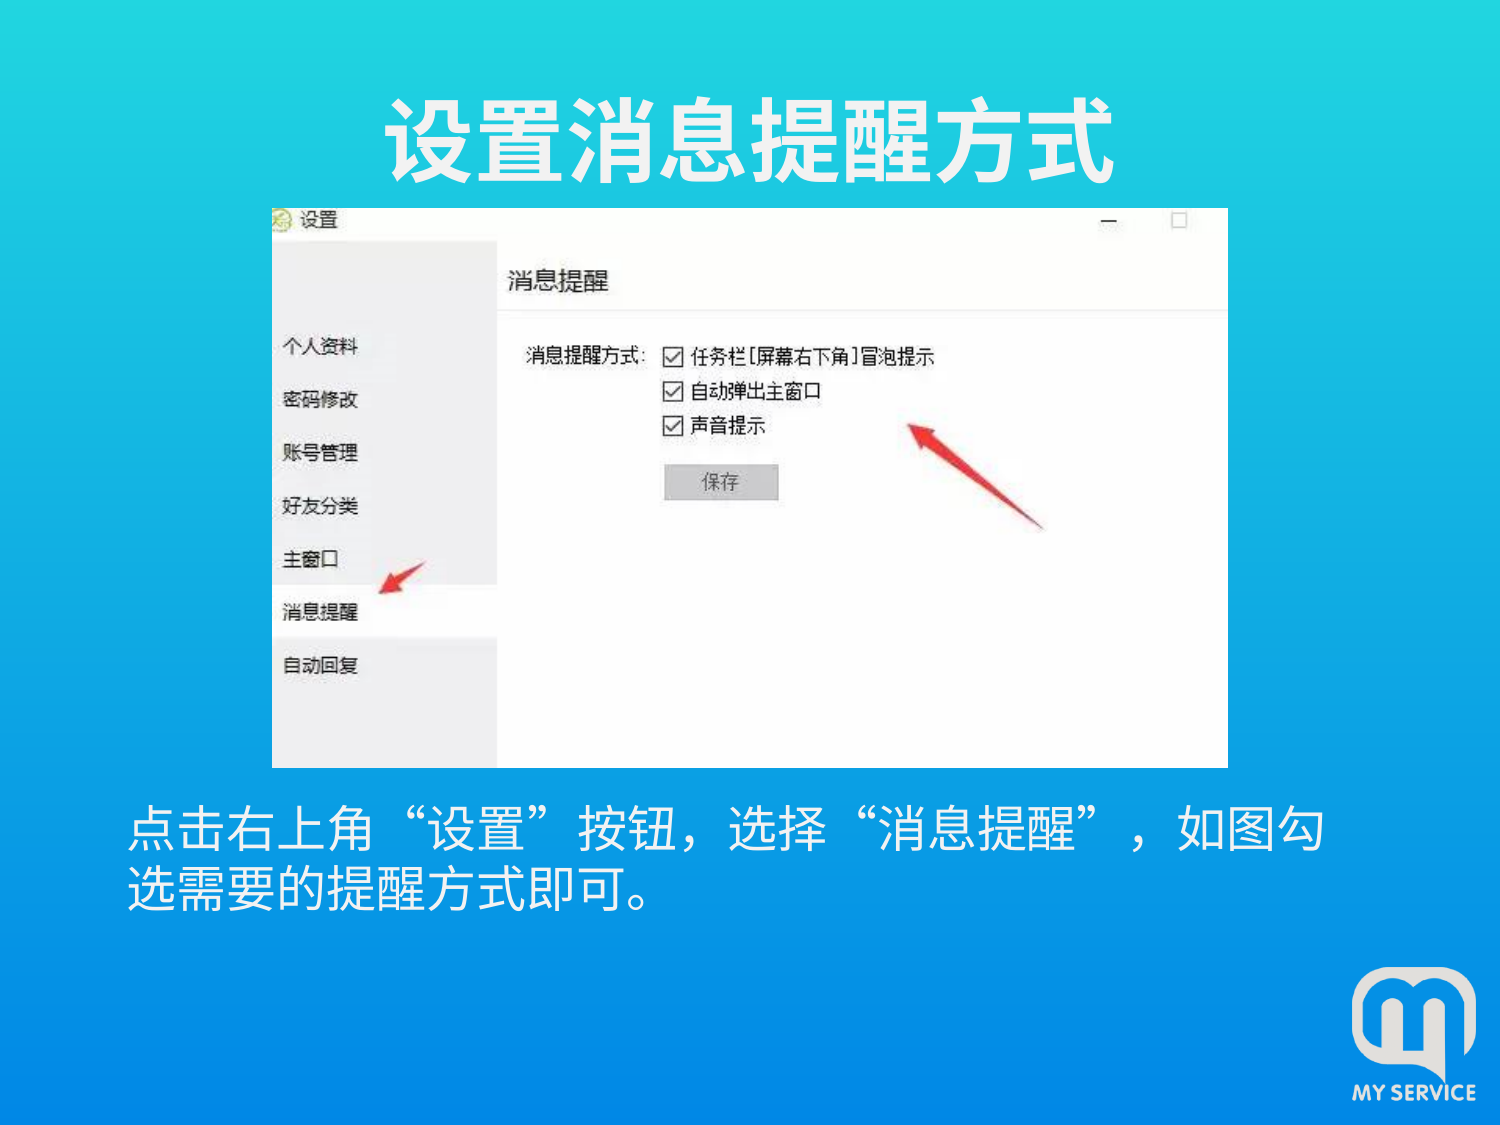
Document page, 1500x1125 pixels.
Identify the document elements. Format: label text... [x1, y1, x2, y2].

picture [1352, 967, 1476, 1107]
picture [0, 207, 1500, 767]
title 设置消息提醒方式 [75, 45, 1425, 233]
text_box 点击右上角“设置”按钮，选择“消息提醒”，如图勾选需要的提醒方式即可。 [112, 790, 1388, 925]
